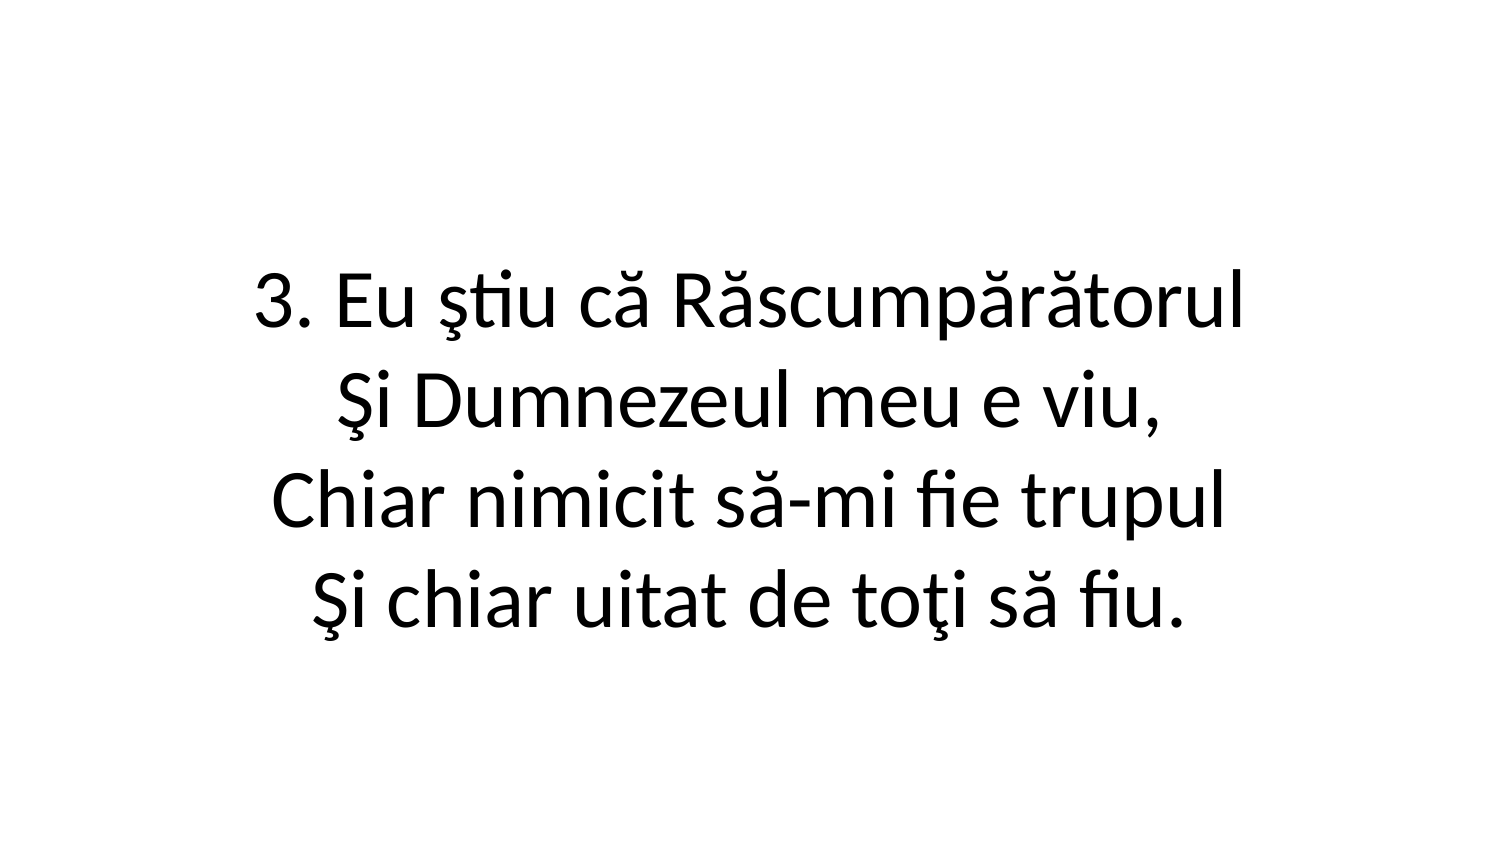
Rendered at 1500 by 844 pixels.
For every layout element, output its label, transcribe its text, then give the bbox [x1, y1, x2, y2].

text_box 3. Eu ştiu că Răscumpărătorul Şi Dumnezeul meu e viu, Chiar nimicit să-mi fie trupul Şi chiar uitat de toţi să fiu. [237, 192, 1263, 652]
